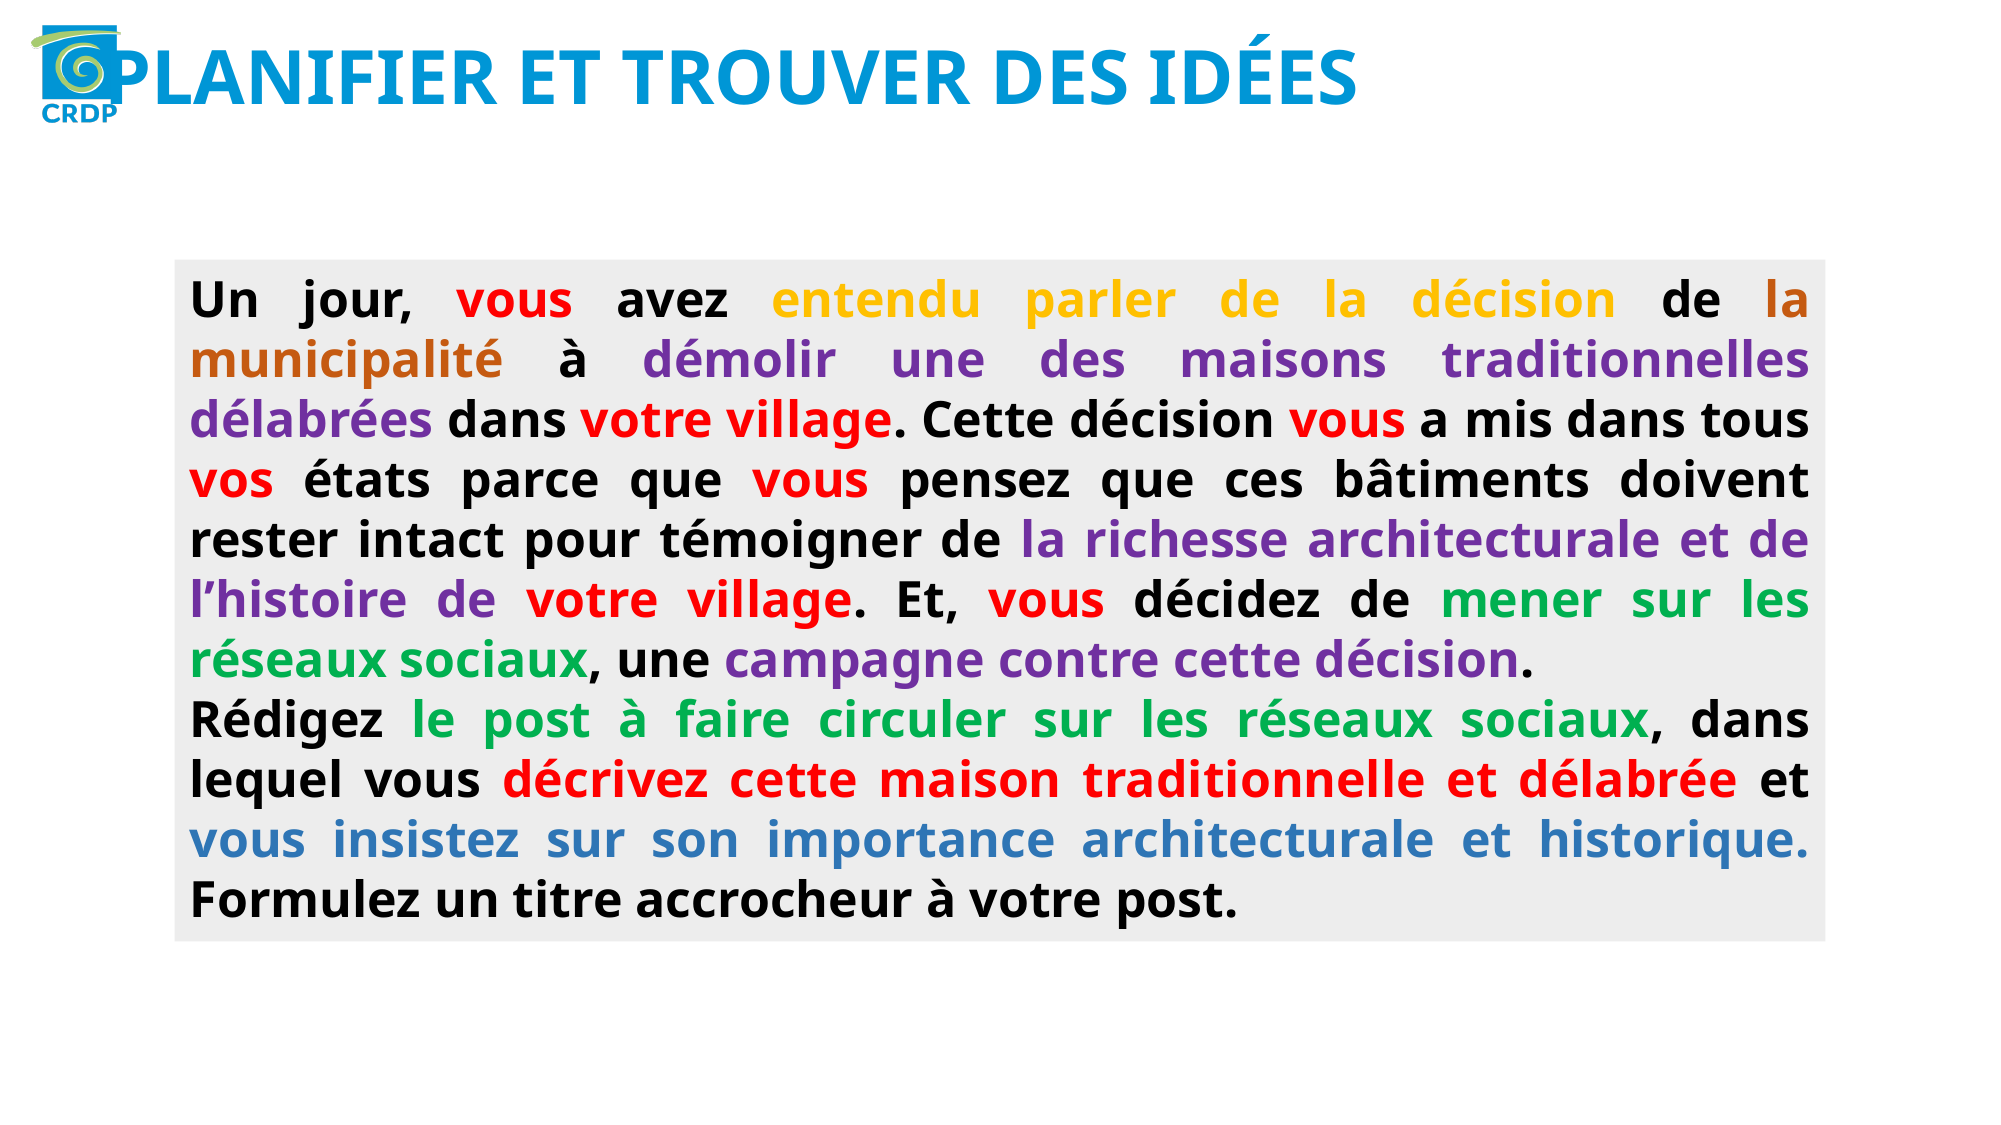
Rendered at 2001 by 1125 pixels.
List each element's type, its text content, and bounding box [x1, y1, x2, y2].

picture [48, 108, 53, 119]
picture [31, 25, 53, 123]
text_box PLANIFIER ET TROUVER DES IDÉES [53, 21, 1411, 127]
text_box Un jour, vous avez entendu parler de la décision de la municipalité à démolir une des maisons traditionnelles délabrées dans votre village. Cette décision vous a mis dans tous vos états parce que vous pensez que ces bâtiments doivent rester intact pour témoigner de la richesse architecturale et de l’histoire de votre village. Et, vous décidez de mener sur les réseaux sociaux, une campagne contre cette décision. Rédigez le post à faire circuler sur les réseaux sociaux, dans lequel vous décrivez cette maison traditionnelle et délabrée et vous insistez sur son importance architecturale et historique. Formulez un titre accrocheur à votre post. [174, 259, 1826, 942]
